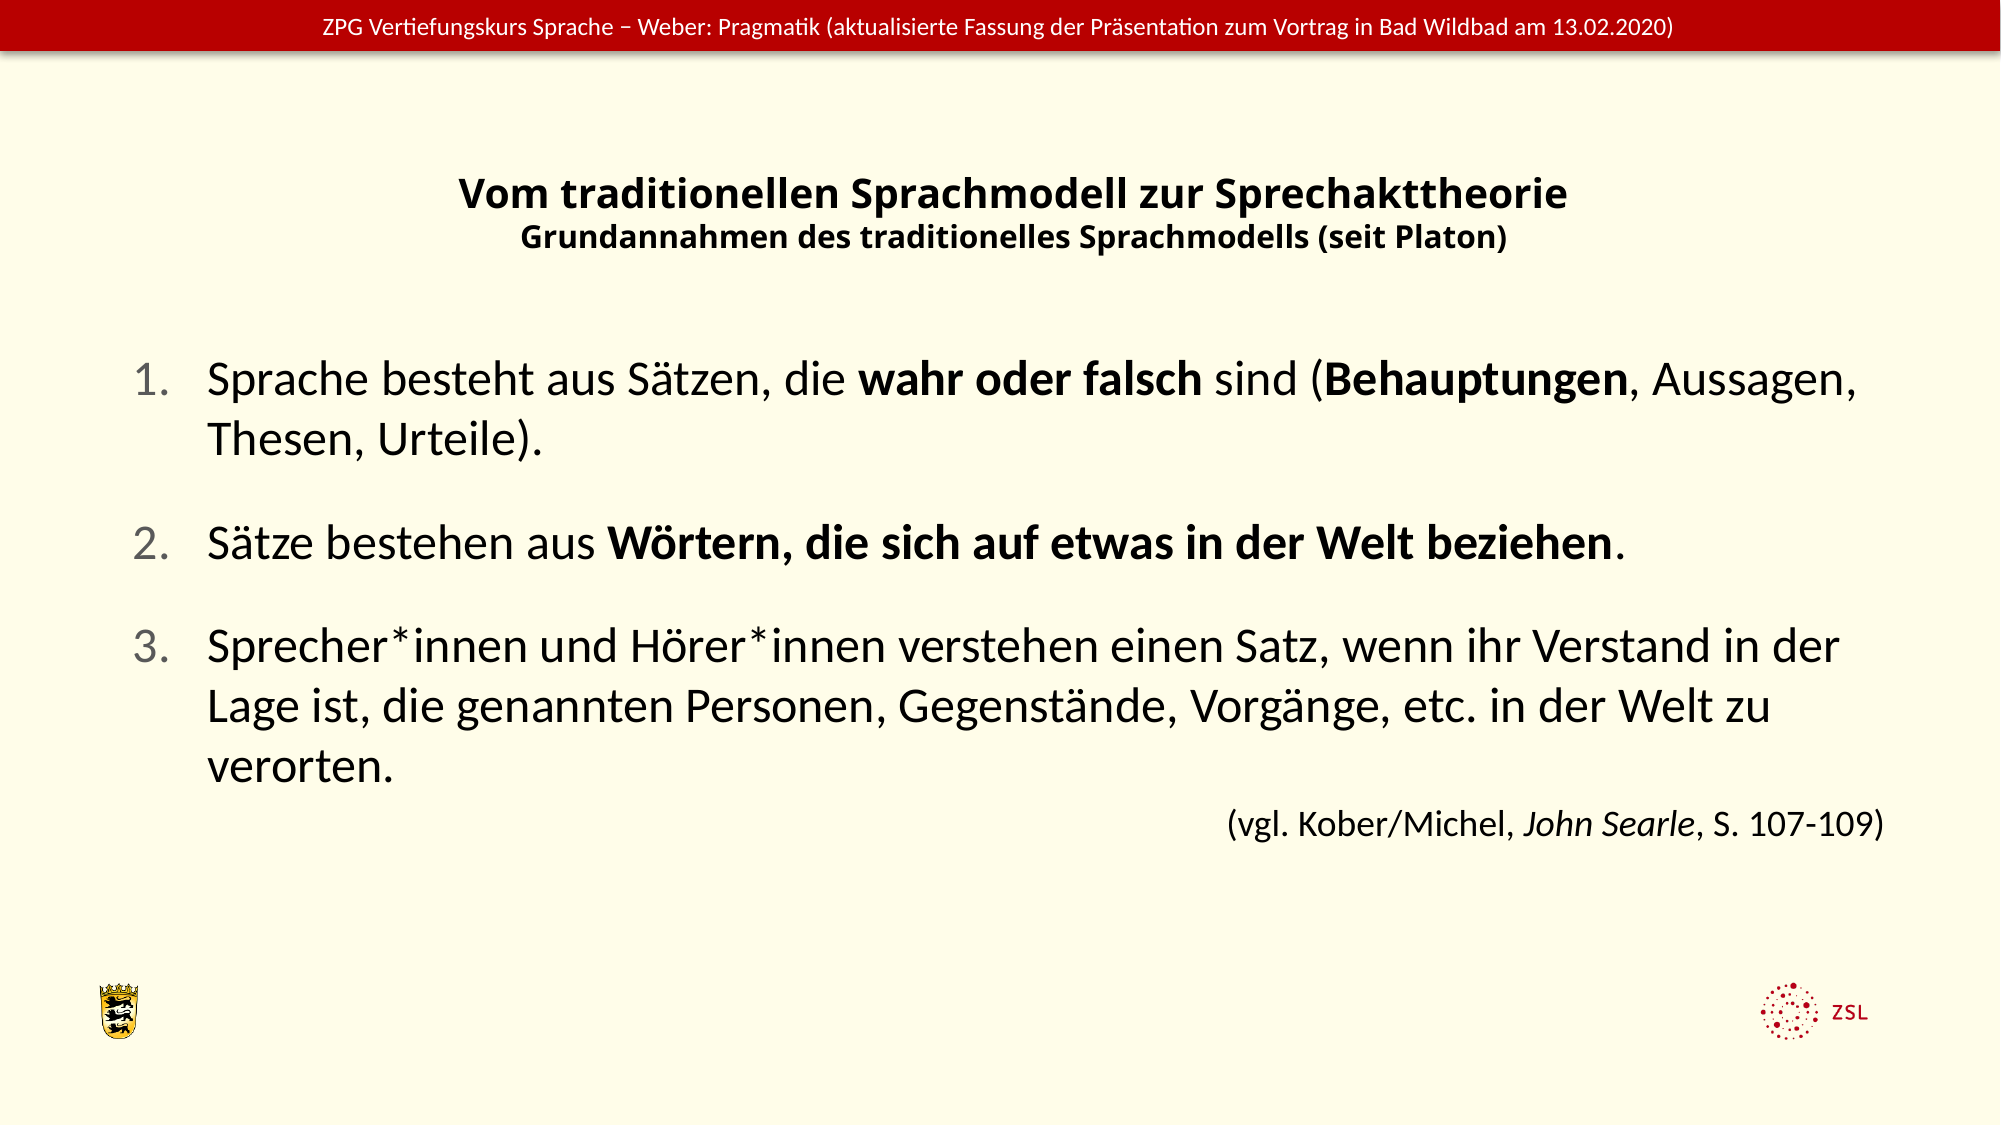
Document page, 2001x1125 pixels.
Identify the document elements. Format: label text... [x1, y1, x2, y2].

picture [98, 981, 140, 1041]
title Vom traditionellen Sprachmodell zur Sprechakttheorie Grundannahmen des traditionelles Sprachmodells (seit Platon) [114, 160, 1915, 301]
picture [1746, 1000, 1882, 1054]
list Sprache besteht aus Sätzen, die wahr oder falsch sind (Behauptungen, Aussagen, Thesen, Urteile). Sätze bestehen aus Wörtern, die sich auf etwas in der Welt beziehen. Sprecher*innen und Hörer*innen verstehen einen Satz, wenn ihr Verstand in der Lage ist, die genannten Personen, Gegenstände, Vorgänge, etc. in der Welt zu verorten. (vgl. Kober/Michel, John Searle, S. 107-109) [99, 338, 1900, 1000]
